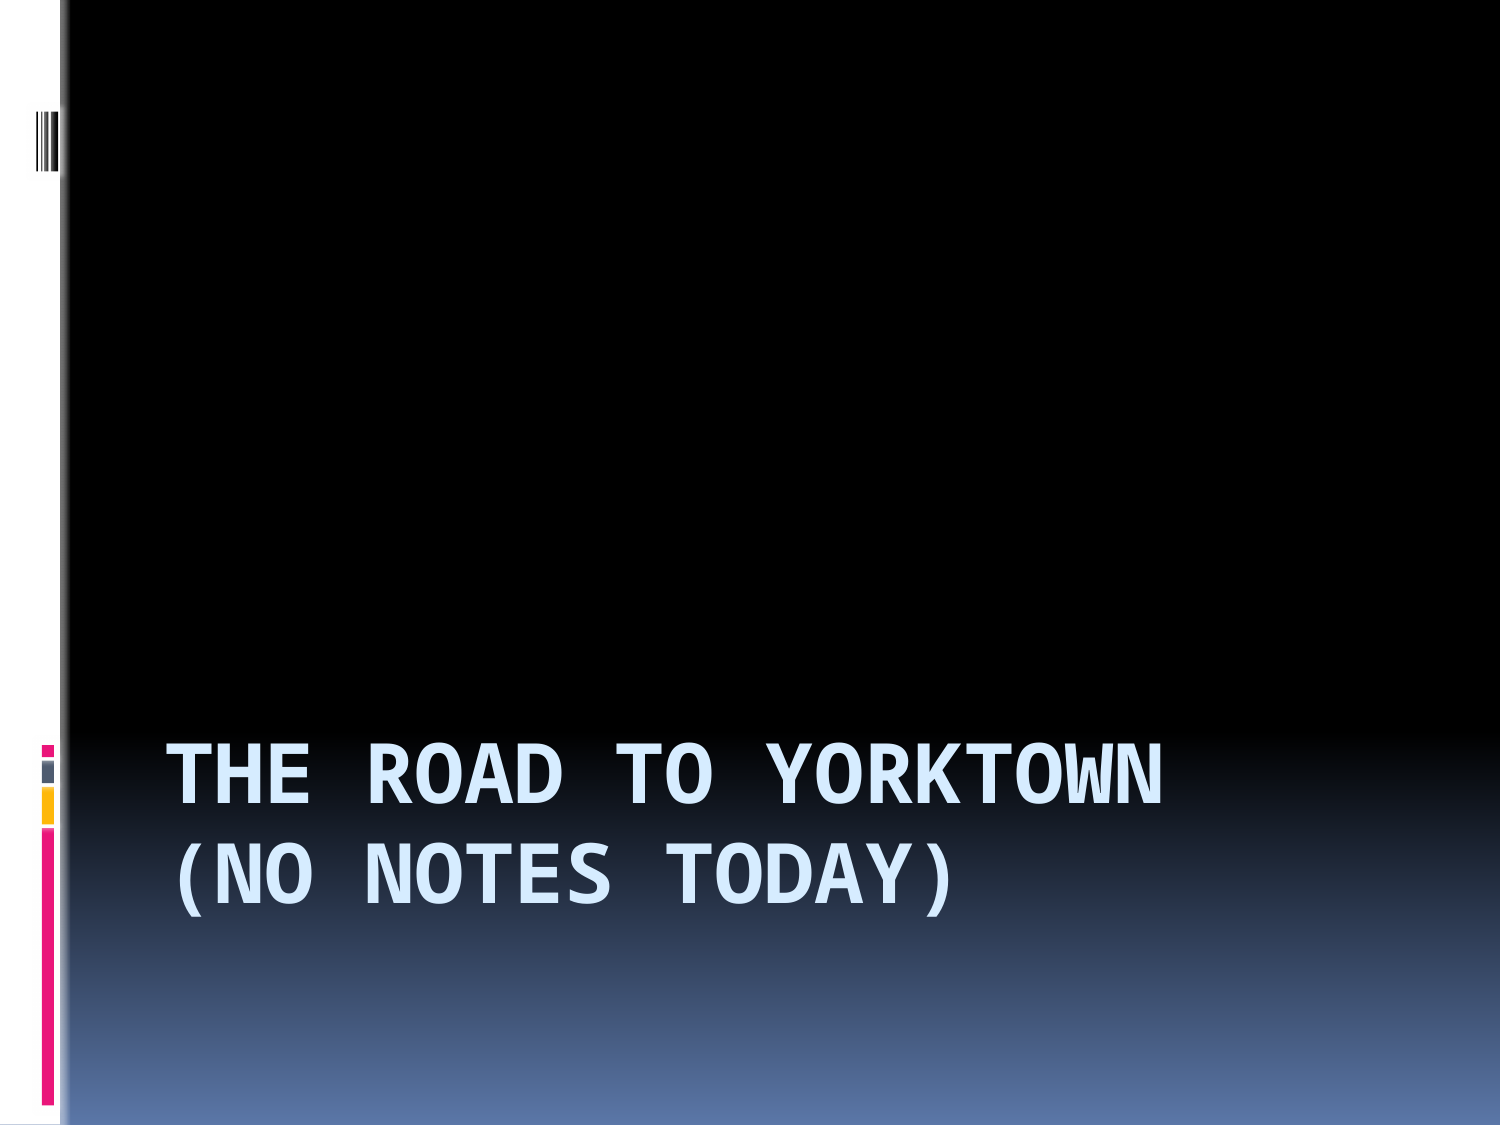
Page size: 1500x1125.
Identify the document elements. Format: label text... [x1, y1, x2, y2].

title The Road to Yorktown (No Notes Today) [150, 712, 1425, 1037]
